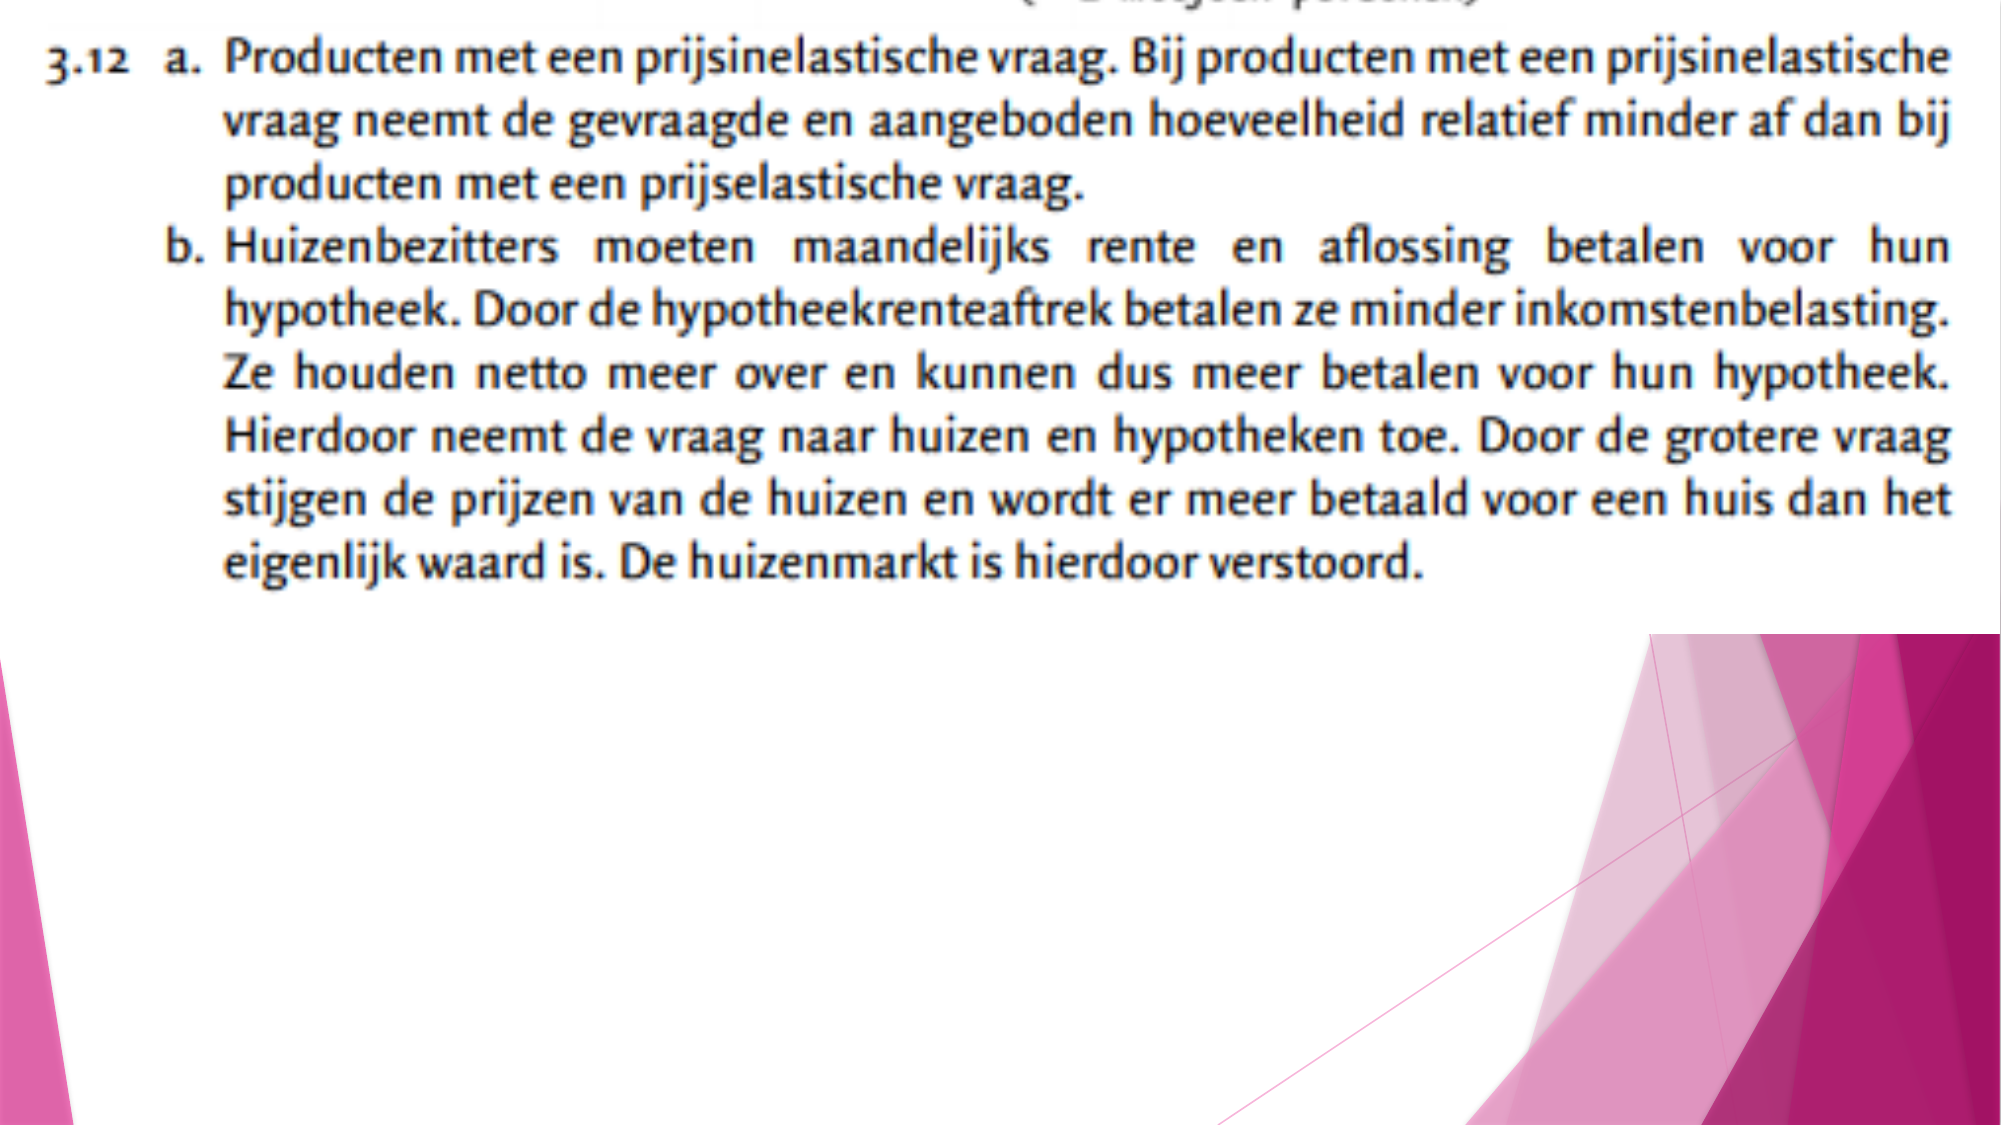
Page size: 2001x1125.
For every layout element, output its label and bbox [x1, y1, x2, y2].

picture [0, 0, 2000, 634]
